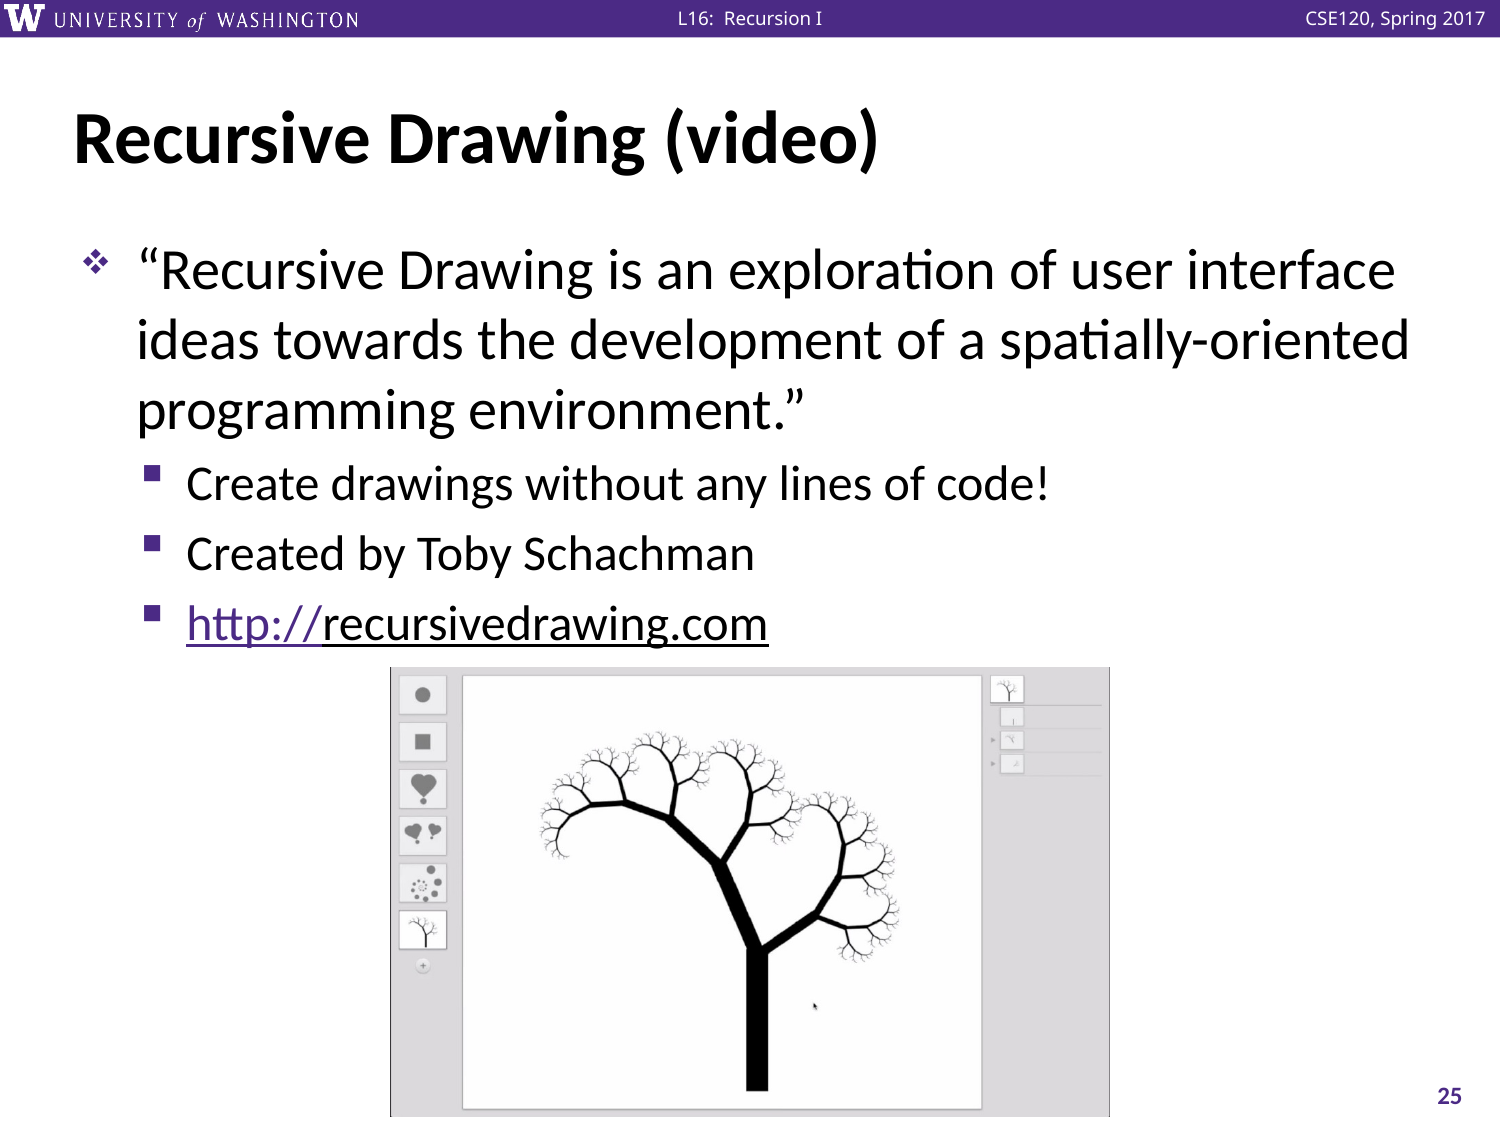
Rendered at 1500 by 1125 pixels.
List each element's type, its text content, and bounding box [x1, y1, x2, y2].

picture [4, 4, 358, 32]
list “Recursive Drawing is an exploration of user interface ideas towards the development of a spatially-oriented programming environment.” Create drawings without any lines of code! Created by Toby Schachman http://recursivedrawing.com [64, 223, 1438, 1040]
title Recursive Drawing (video) [58, 71, 1438, 197]
slide_number 25 [1400, 1065, 1500, 1125]
picture [389, 667, 1111, 1118]
